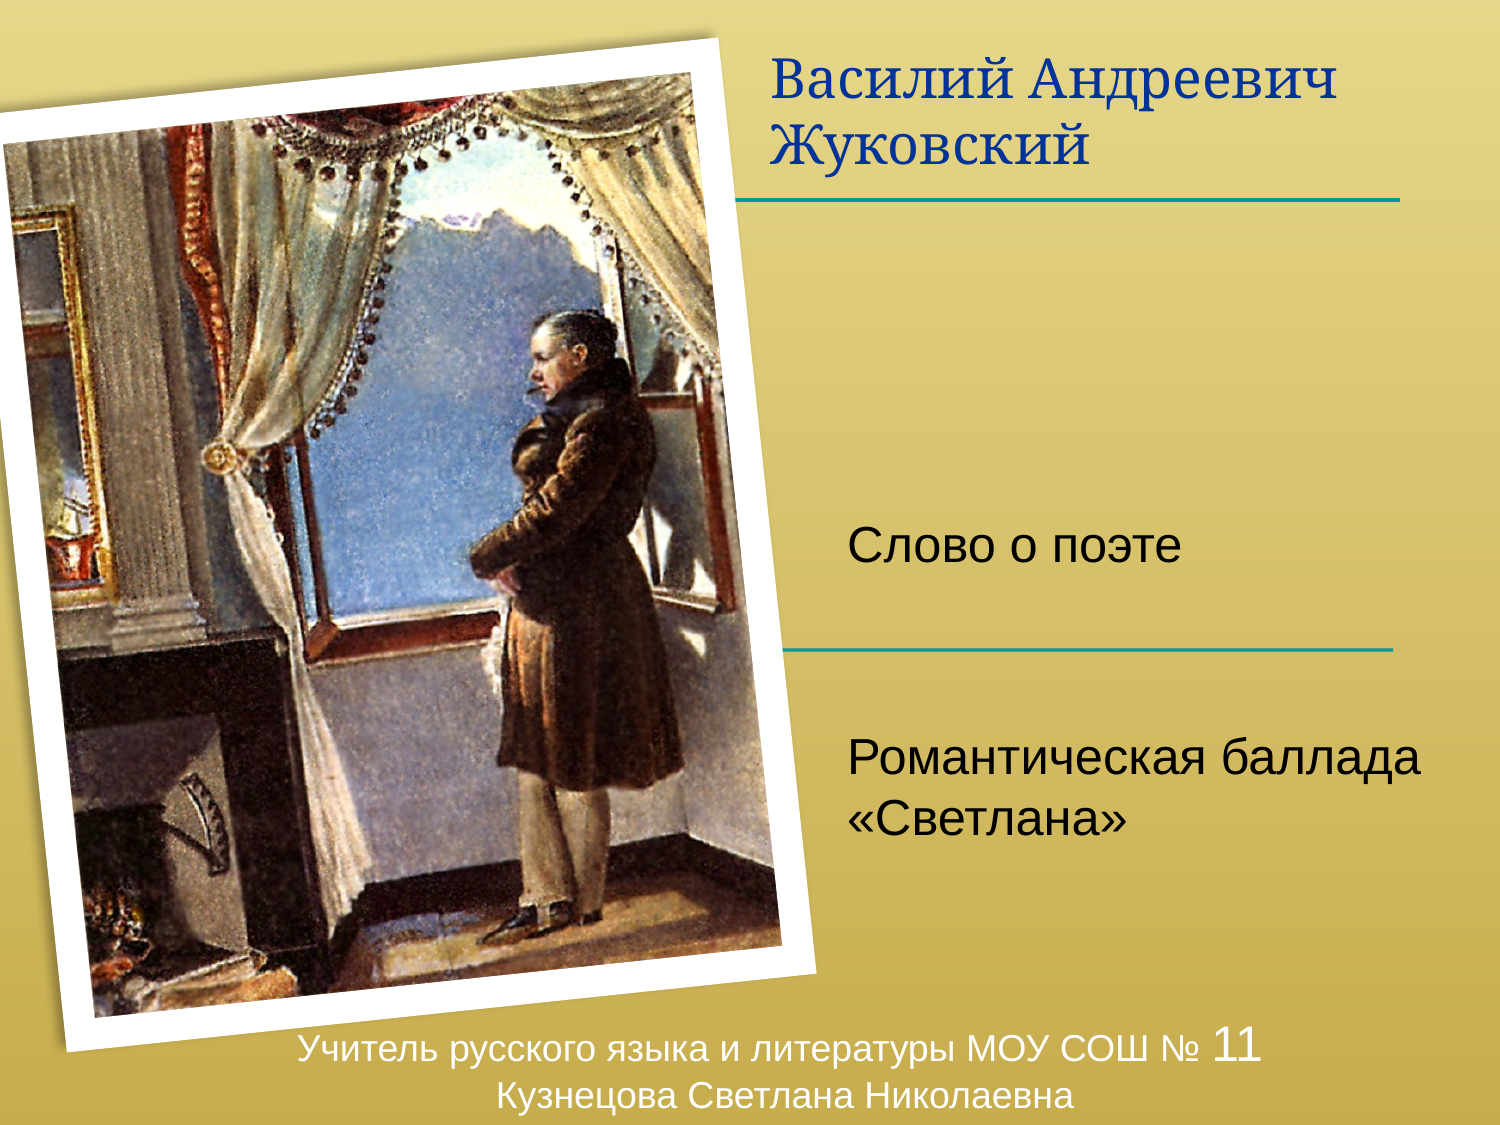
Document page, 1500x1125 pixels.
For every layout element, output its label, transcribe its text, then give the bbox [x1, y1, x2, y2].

subtitle Слово о поэте Романтическая баллада «Светлана» [831, 503, 1500, 856]
text_box Учитель русского языка и литературы МОУ СОШ № 11 Кузнецова Светлана Николаевна [140, 1003, 1430, 1124]
picture [4, 73, 782, 1017]
title Василий Андреевич Жуковский [755, 34, 1500, 186]
